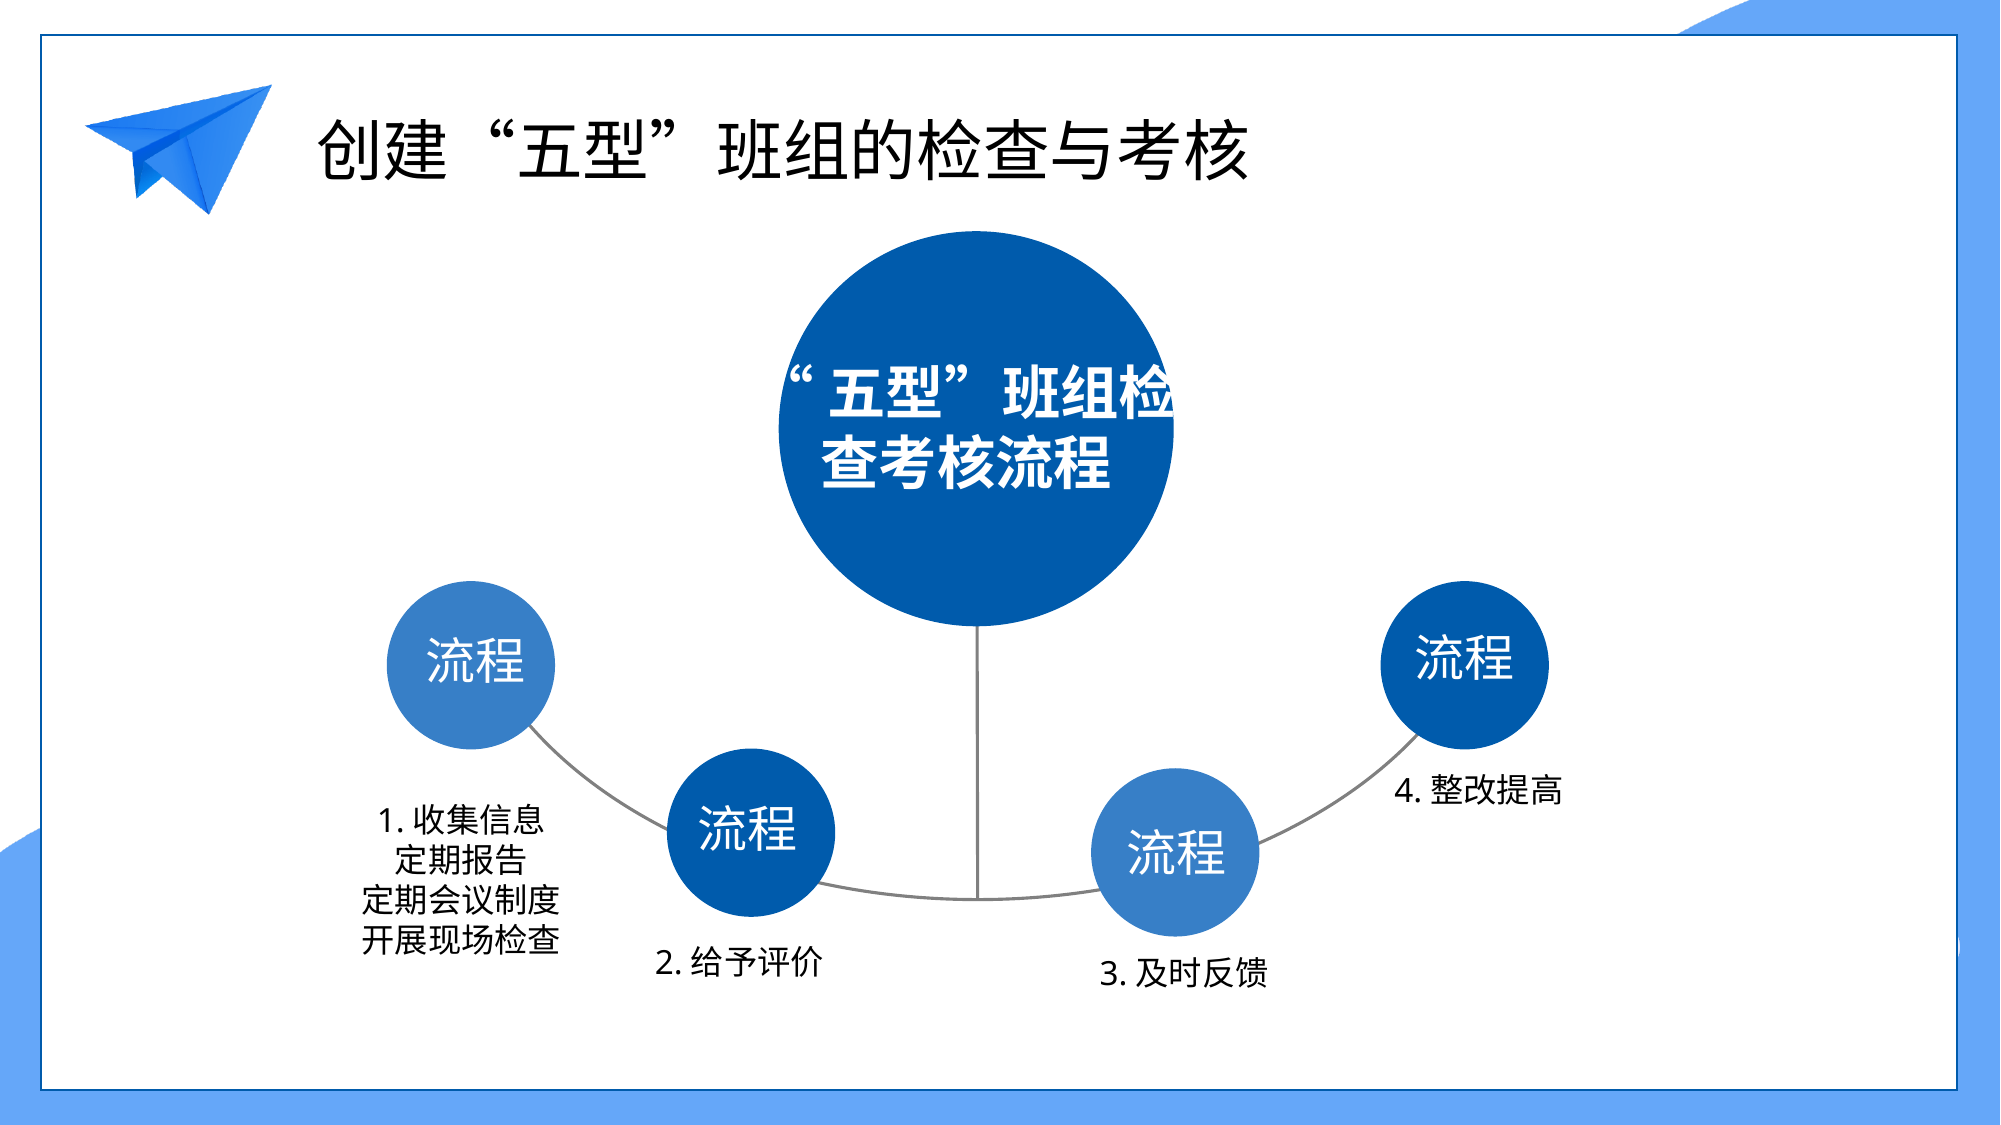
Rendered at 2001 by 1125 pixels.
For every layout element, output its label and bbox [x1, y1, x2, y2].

text_box [277, 231, 1664, 999]
picture [0, 0, 2000, 1125]
